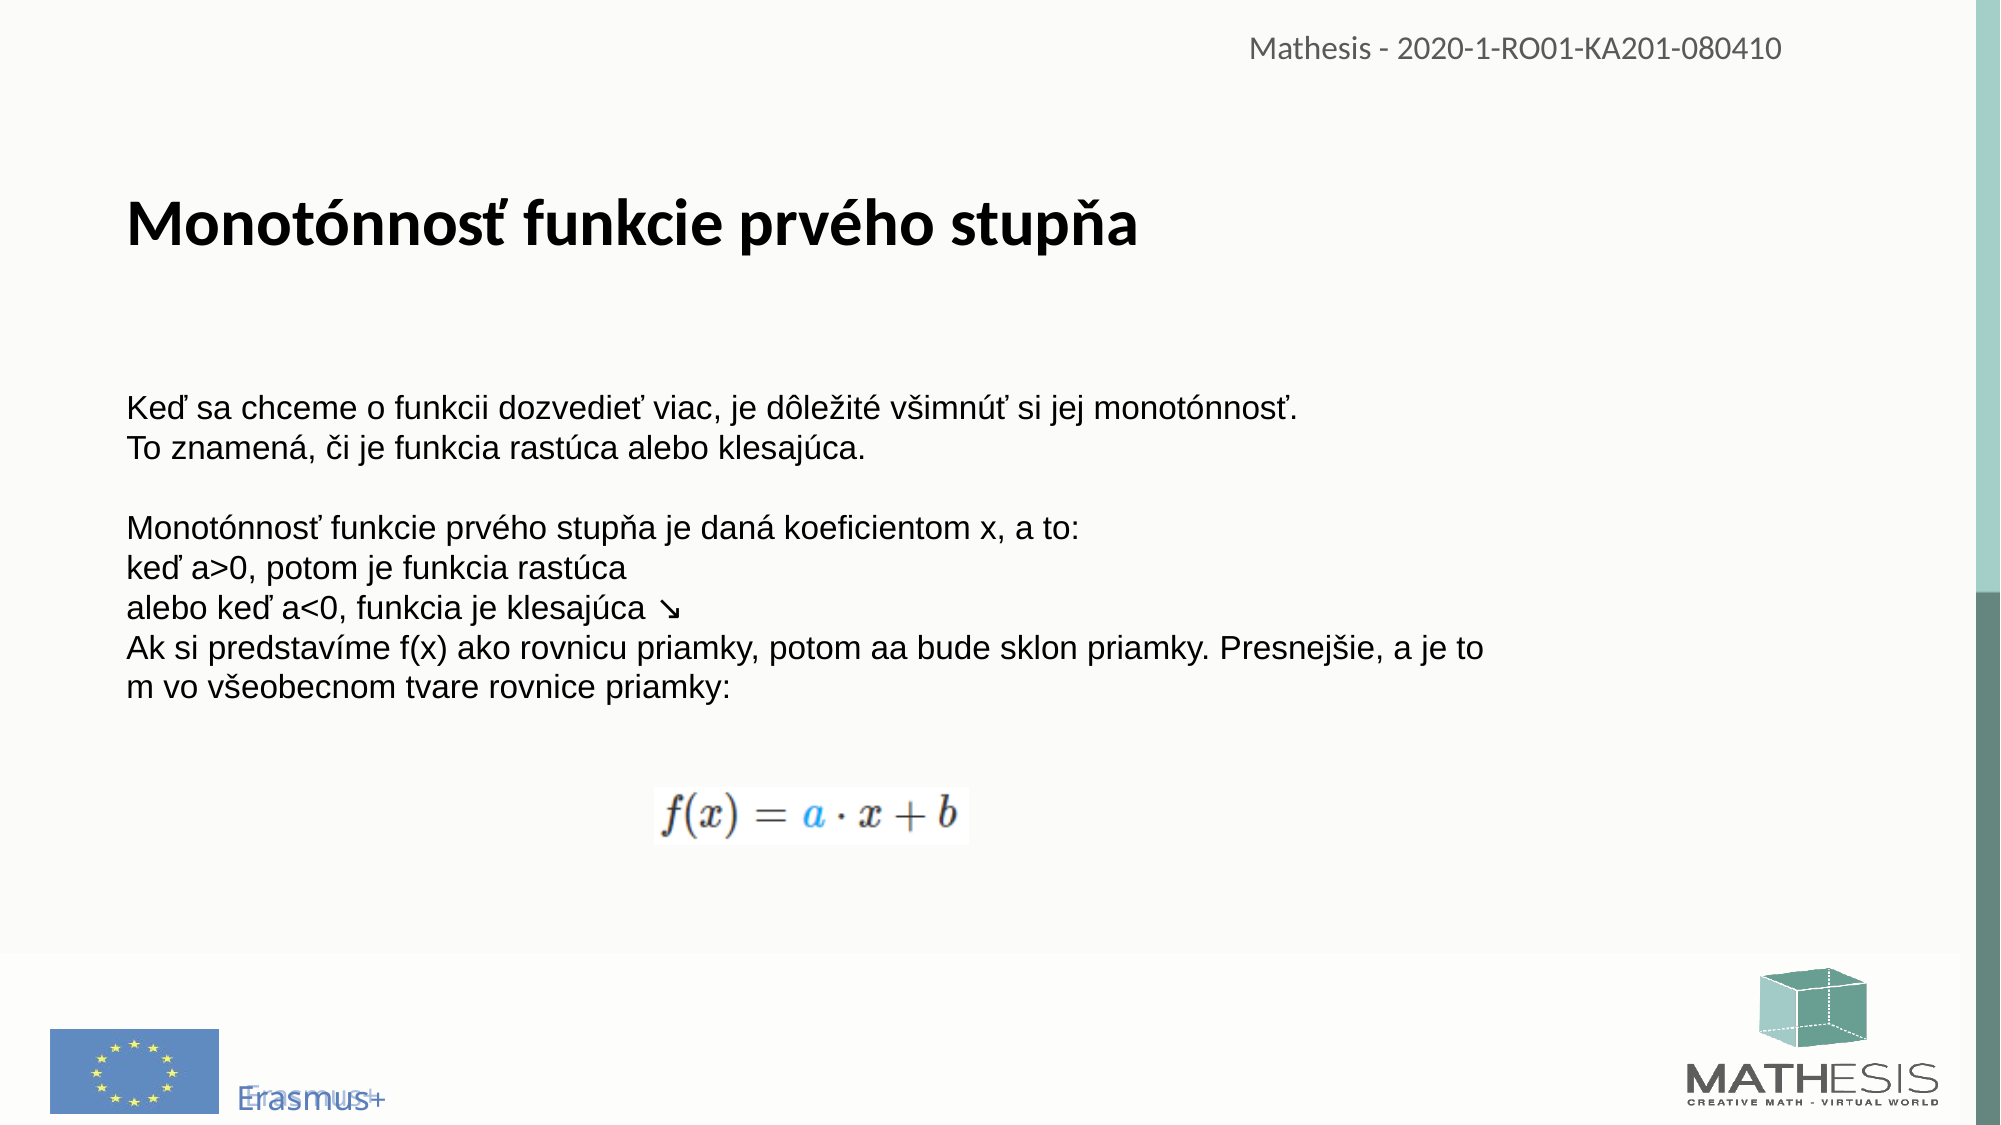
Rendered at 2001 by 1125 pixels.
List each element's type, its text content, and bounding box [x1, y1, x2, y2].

text_box Δ>0 [1664, 928, 1961, 1125]
text_box Δ>0 [50, 1029, 219, 1114]
title Monotónnosť funkcie prvého stupňa [111, 171, 1812, 413]
subtitle Keď sa chceme o funkcii dozvedieť viac, je dôležité všimnúť si jej monotónnosť. To znamená, či je funkcia rastúca alebo klesajúca. Monotónnosť funkcie prvého stupňa je daná koeficientom x, a to: keď a>0, potom je funkcia rastúca alebo keď a<0, funkcia je klesajúca ↘ Ak si predstavíme f(x) ako rovnicu priamky, potom aa bude sklon priamky. Presnejšie, a je to m vo všeobecnom tvare rovnice priamky: [111, 378, 1512, 667]
picture [654, 787, 969, 845]
text_box Δ>0 [1976, 0, 2000, 1125]
